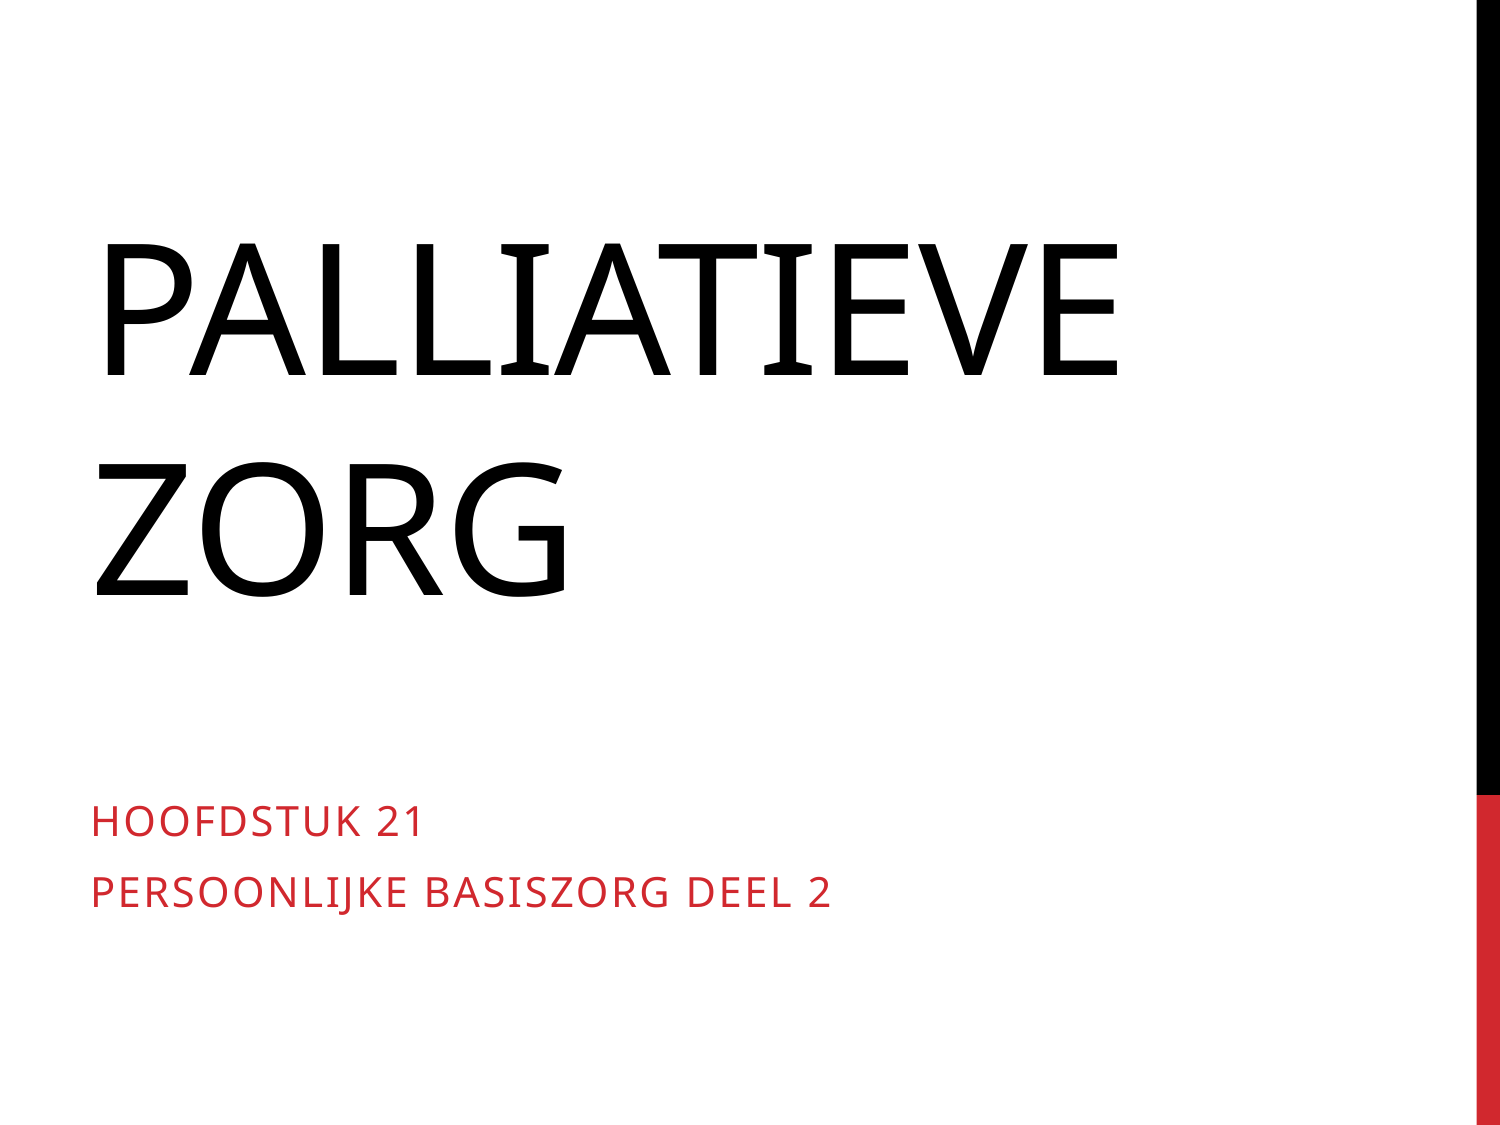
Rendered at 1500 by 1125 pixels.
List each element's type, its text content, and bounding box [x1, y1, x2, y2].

title Palliatieve zorg [75, 37, 1436, 788]
subtitle Hoofdstuk 21 Persoonlijke basiszorg deel 2 [75, 787, 1200, 938]
